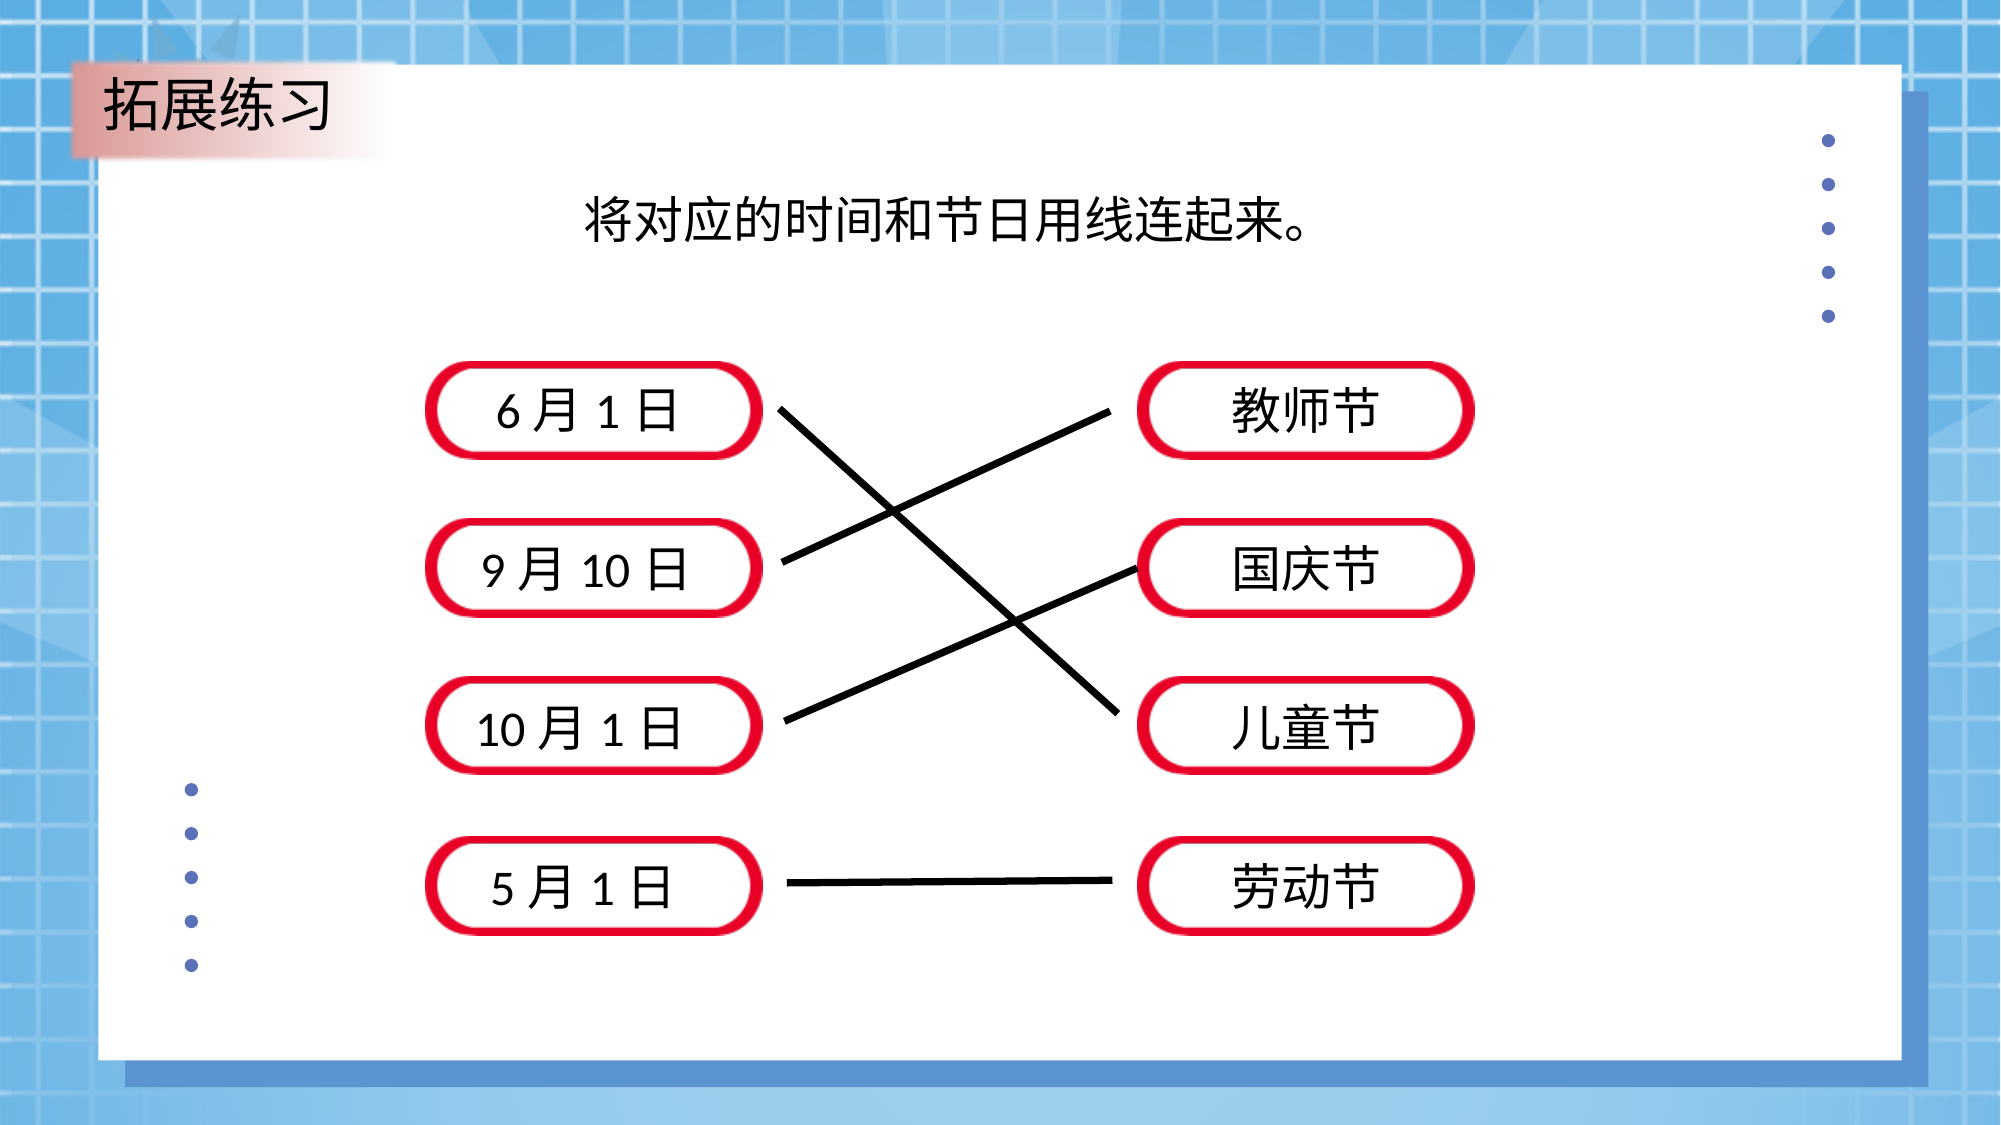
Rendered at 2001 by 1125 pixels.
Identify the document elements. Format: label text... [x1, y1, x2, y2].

picture [0, 0, 2001, 1125]
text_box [67, 57, 400, 163]
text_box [784, 567, 1138, 722]
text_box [779, 408, 1119, 566]
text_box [781, 410, 1111, 563]
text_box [786, 880, 1113, 884]
text_box 将对应的时间和节日用线连起来。 [569, 181, 1366, 266]
